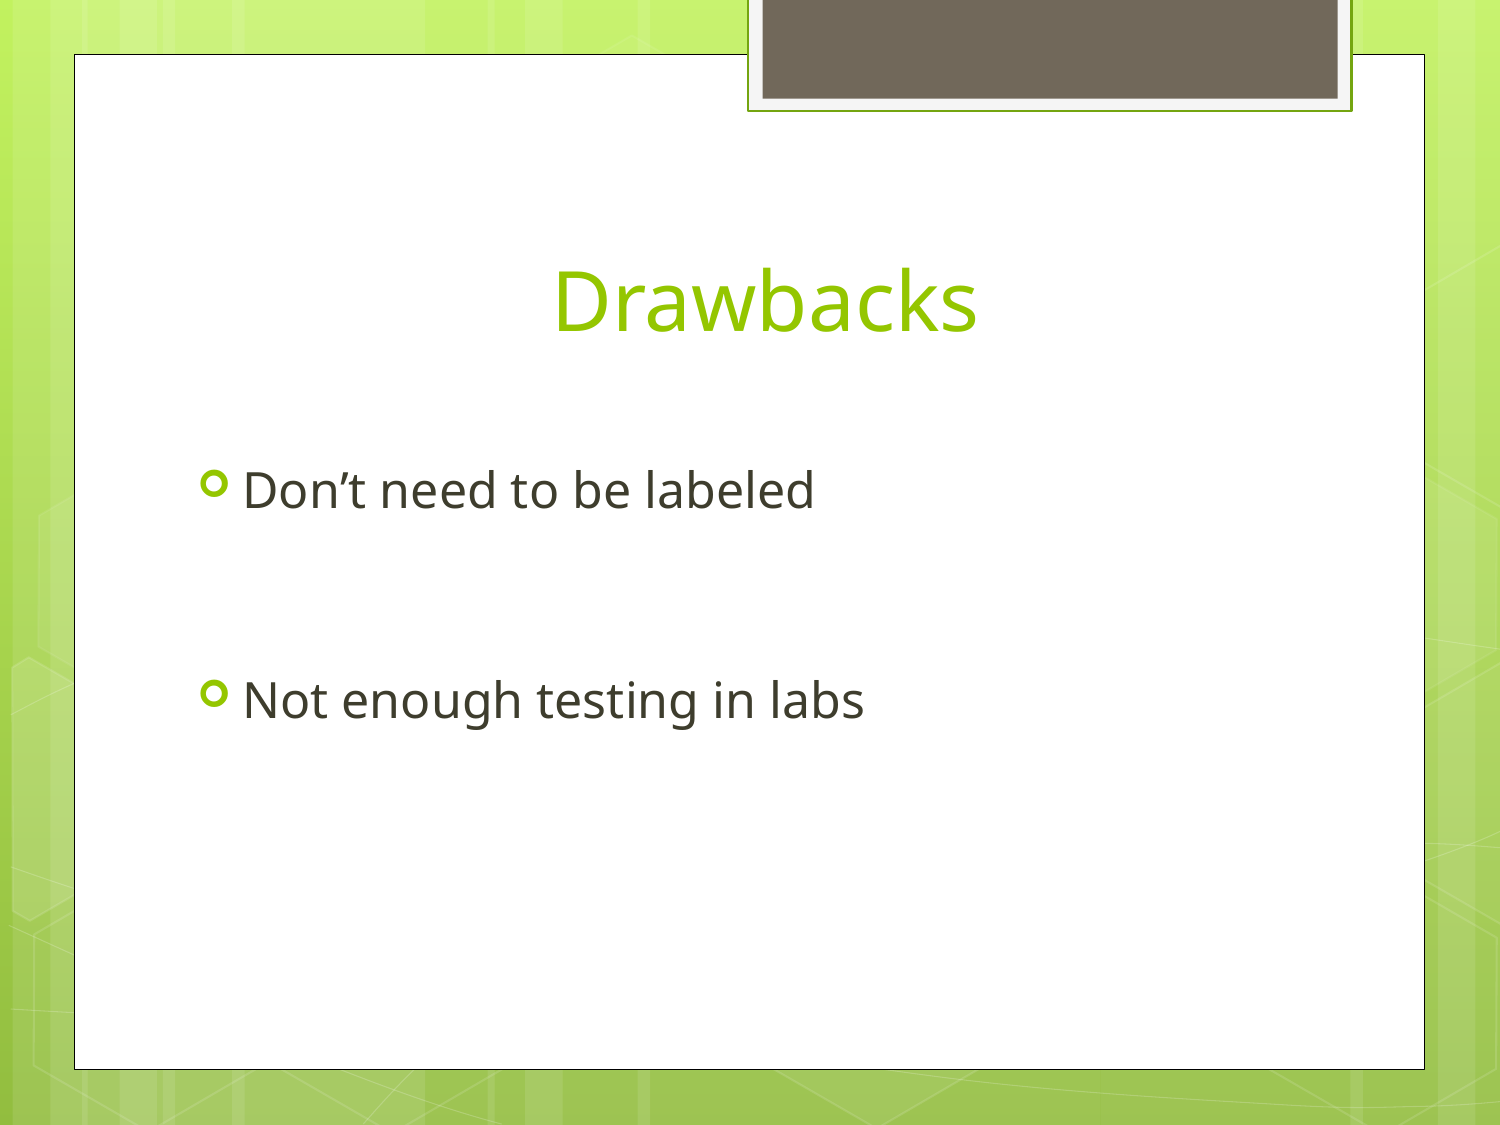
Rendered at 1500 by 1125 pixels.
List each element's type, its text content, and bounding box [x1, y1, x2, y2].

title Drawbacks [171, 168, 1324, 357]
list Don’t need to be labeled Not enough testing in labs [171, 381, 1283, 957]
